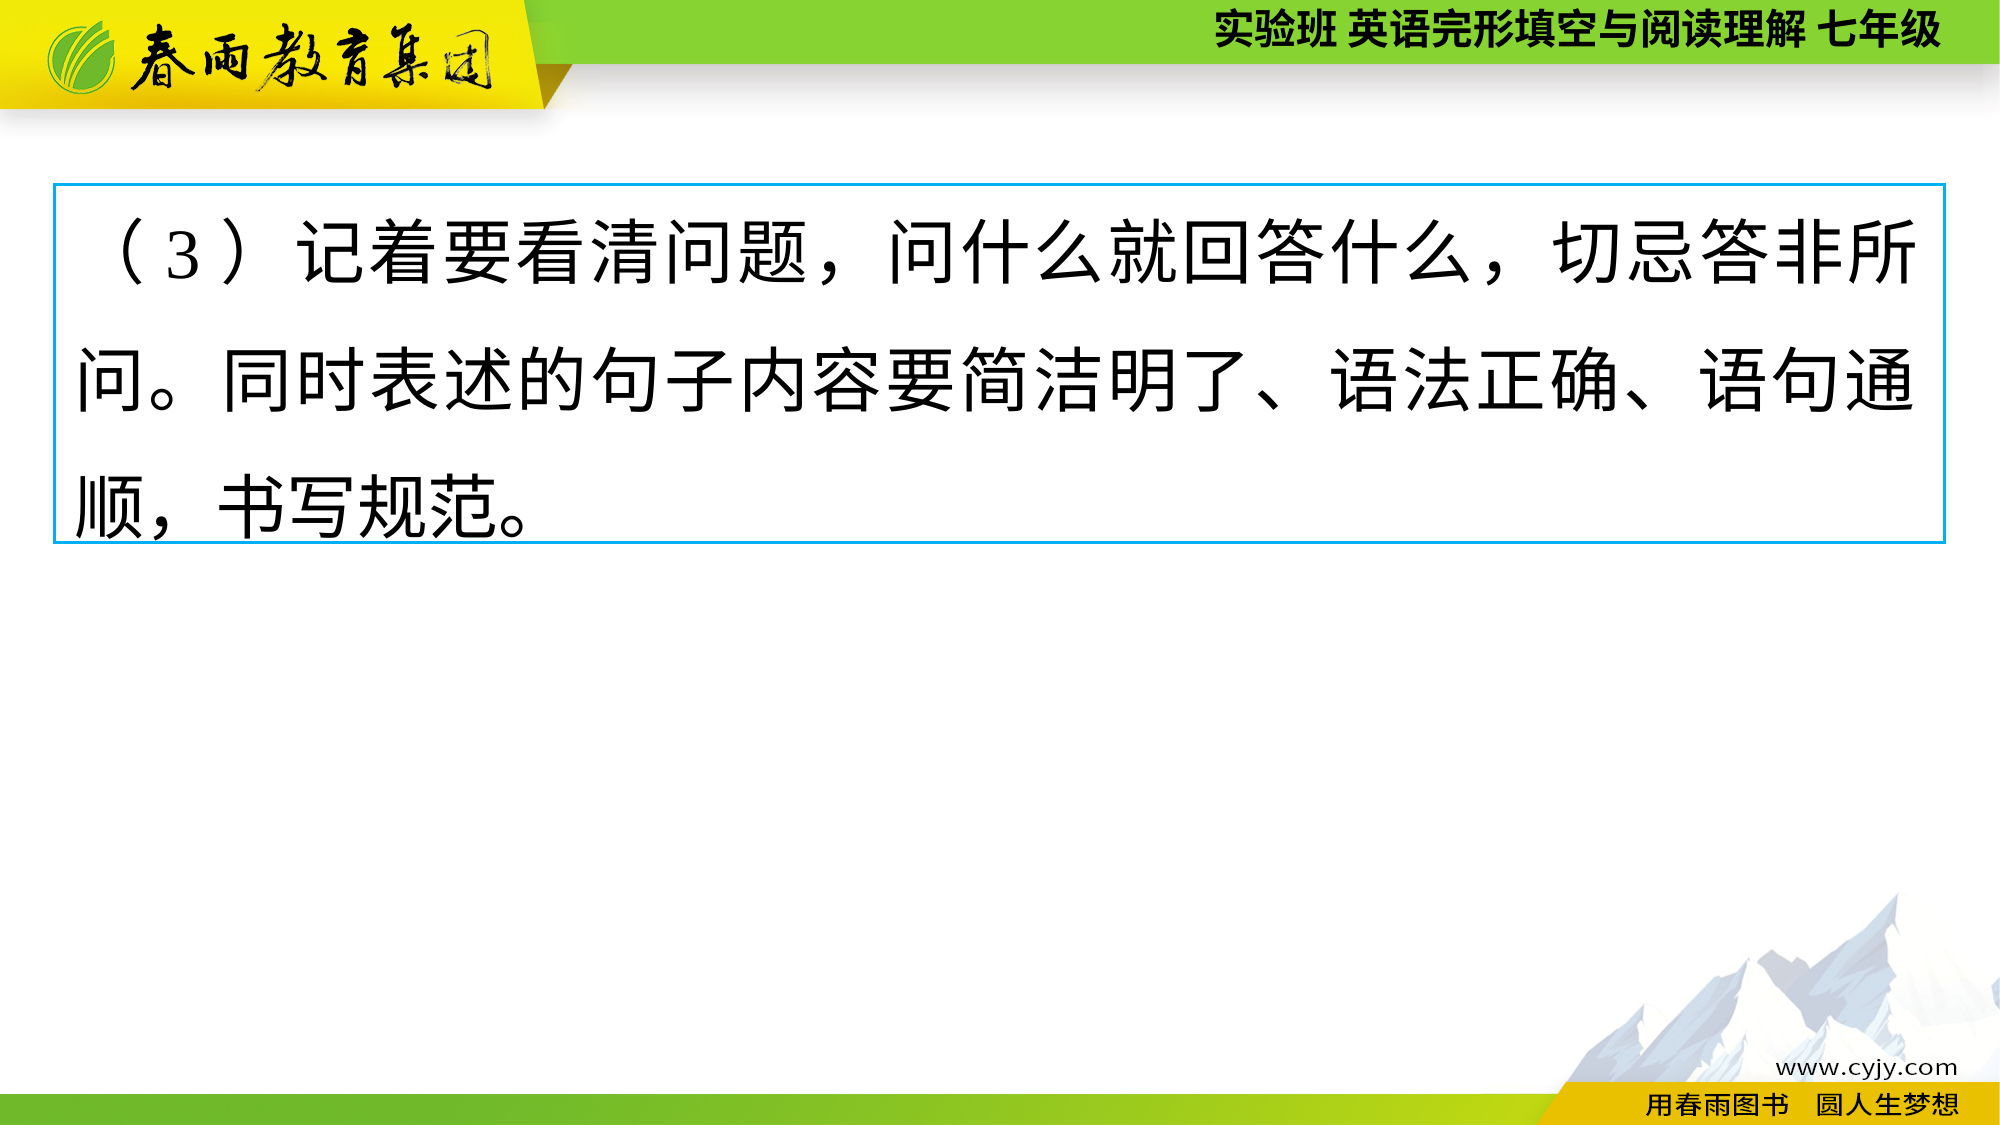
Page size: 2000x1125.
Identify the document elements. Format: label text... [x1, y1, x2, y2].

text_box [54, 184, 59, 543]
text_box [1933, 184, 1945, 543]
picture [0, 0, 2000, 1125]
text_box （3）记着要看清问题，问什么就回答什么，切忌答非所问。同时表述的句子内容要简洁明了、语法正确、语句通顺，书写规范。 [59, 157, 1933, 555]
